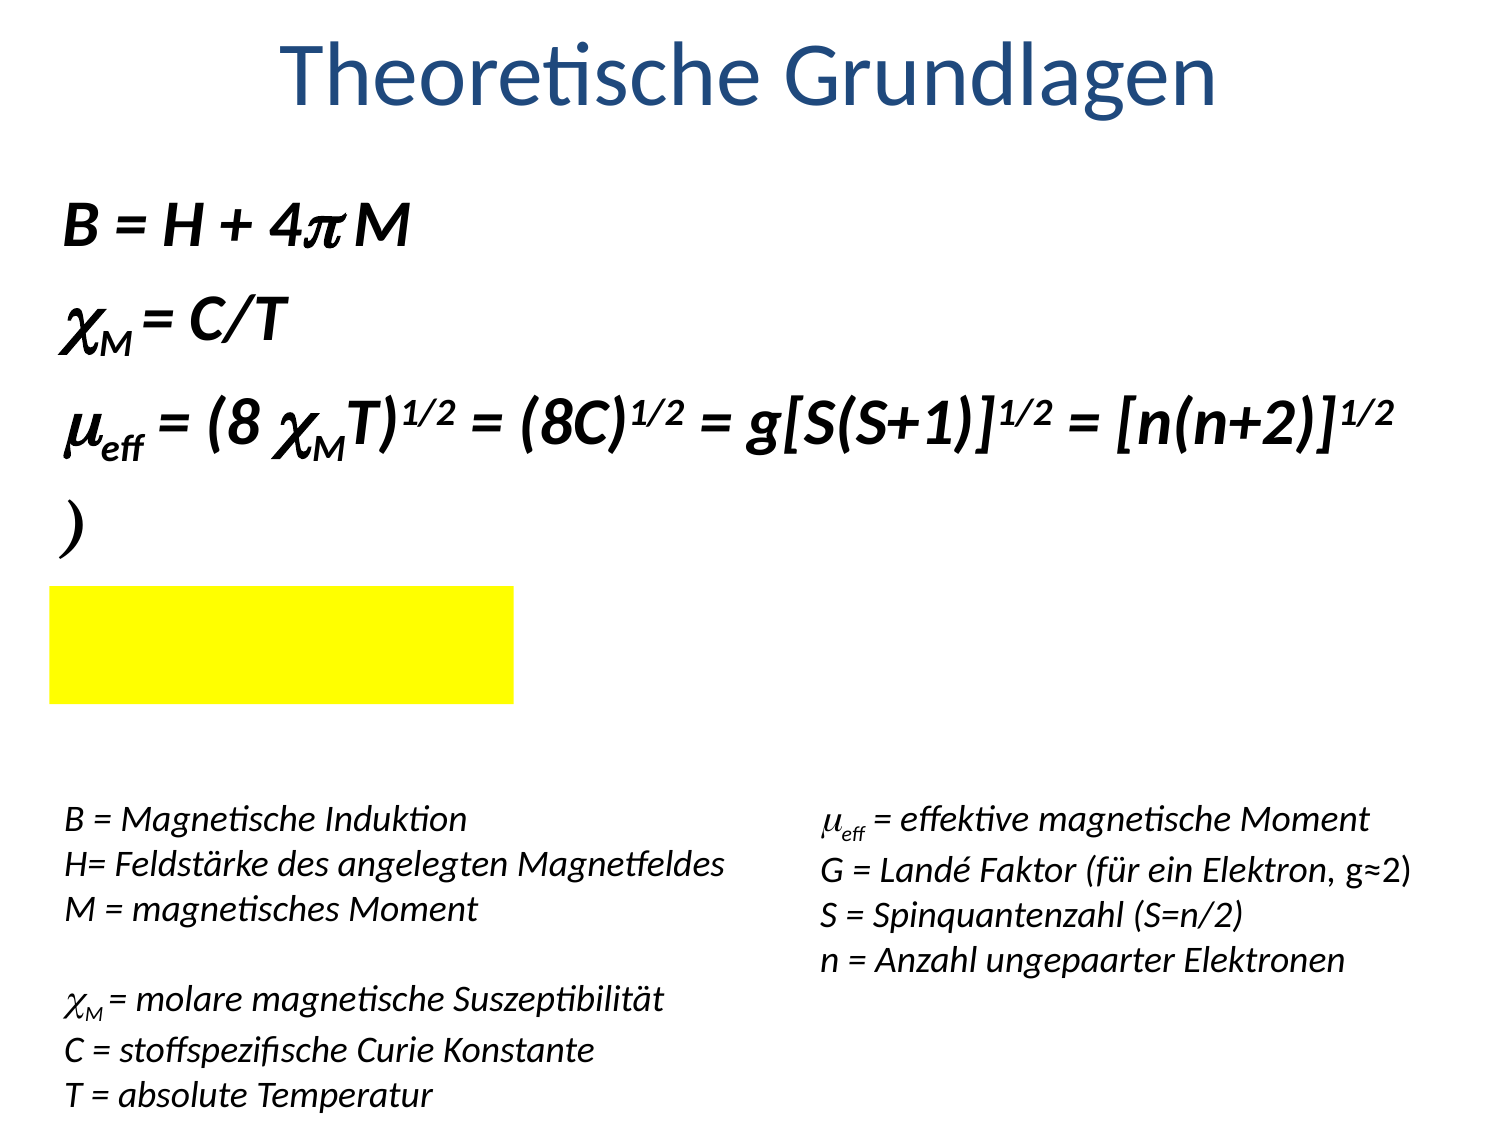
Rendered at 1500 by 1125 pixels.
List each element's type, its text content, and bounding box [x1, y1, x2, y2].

text_box meff = effektive magnetische Moment G = Landé Faktor (für ein Elektron, g≈2) S = Spinquantenzahl (S=n/2) n = Anzahl ungepaarter Elektronen [805, 786, 1500, 1033]
text_box B = Magnetische Induktion H= Feldstärke des angelegten Magnetfeldes M = magnetisches Moment cM = molare magnetische Suszeptibilität C = stoffspezifische Curie Konstante T = absolute Temperatur [49, 786, 806, 1123]
title Theoretische Grundlagen [0, 0, 1500, 138]
text_box [47, 584, 516, 706]
